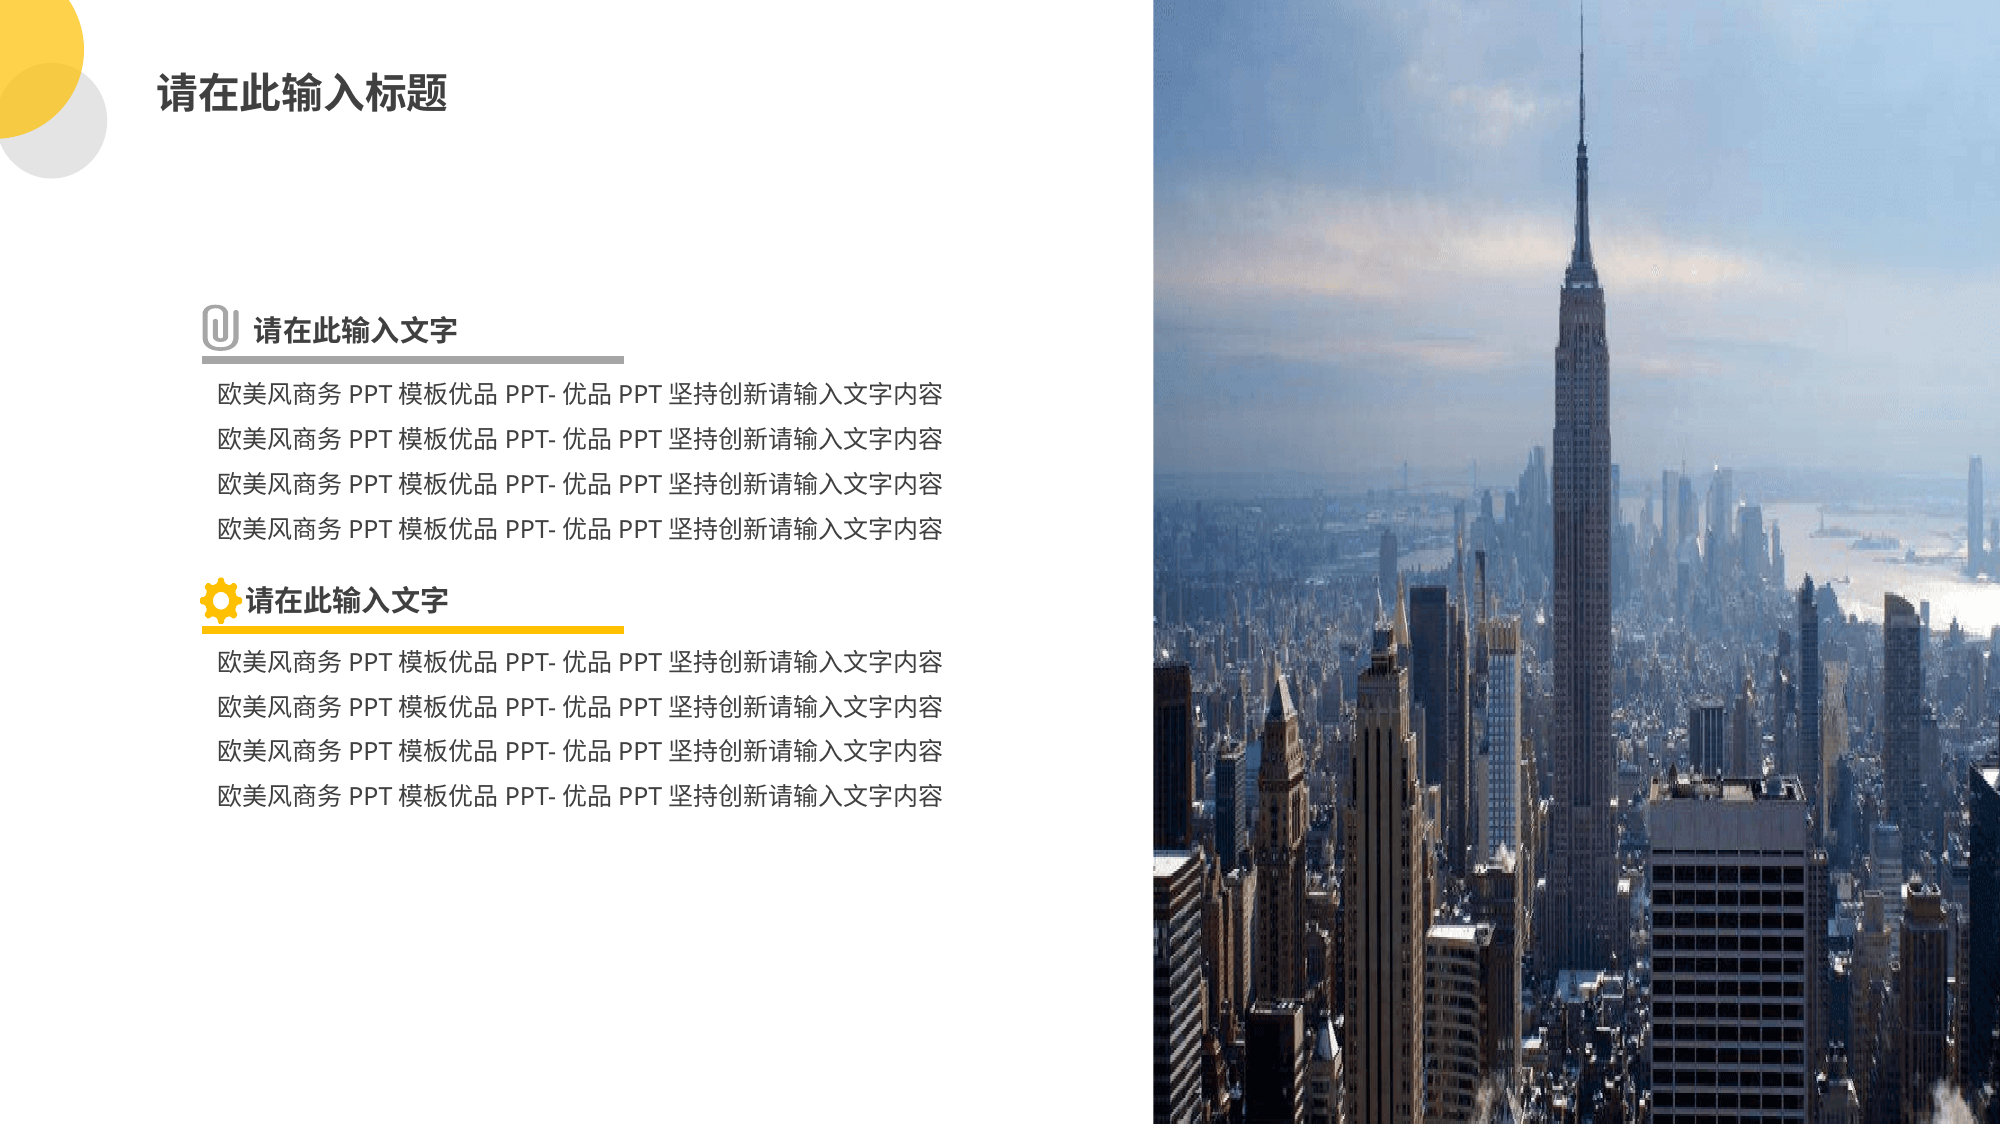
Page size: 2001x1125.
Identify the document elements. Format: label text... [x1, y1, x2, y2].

text_box [1152, 0, 2000, 1124]
text_box 欧美风商务PPT模板优品PPT-优品PPT坚持创新请输入文字内容欧美风商务PPT模板优品PPT-优品PPT坚持创新请输入文字内容欧美风商务PPT模板优品PPT-优品PPT坚持创新请输入文字内容欧美风商务PPT模板优品PPT-优品PPT坚持创新请输入文字内容 [202, 623, 972, 819]
text_box 请在此输入文字 [239, 304, 474, 355]
text_box [202, 304, 239, 351]
text_box 请在此输入文字 [230, 574, 465, 625]
text_box 请在此输入标题 [141, 59, 464, 124]
text_box 欧美风商务PPT模板优品PPT-优品PPT坚持创新请输入文字内容欧美风商务PPT模板优品PPT-优品PPT坚持创新请输入文字内容欧美风商务PPT模板优品PPT-优品PPT坚持创新请输入文字内容欧美风商务PPT模板优品PPT-优品PPT坚持创新请输入文字内容 [202, 356, 972, 551]
text_box [200, 577, 243, 624]
